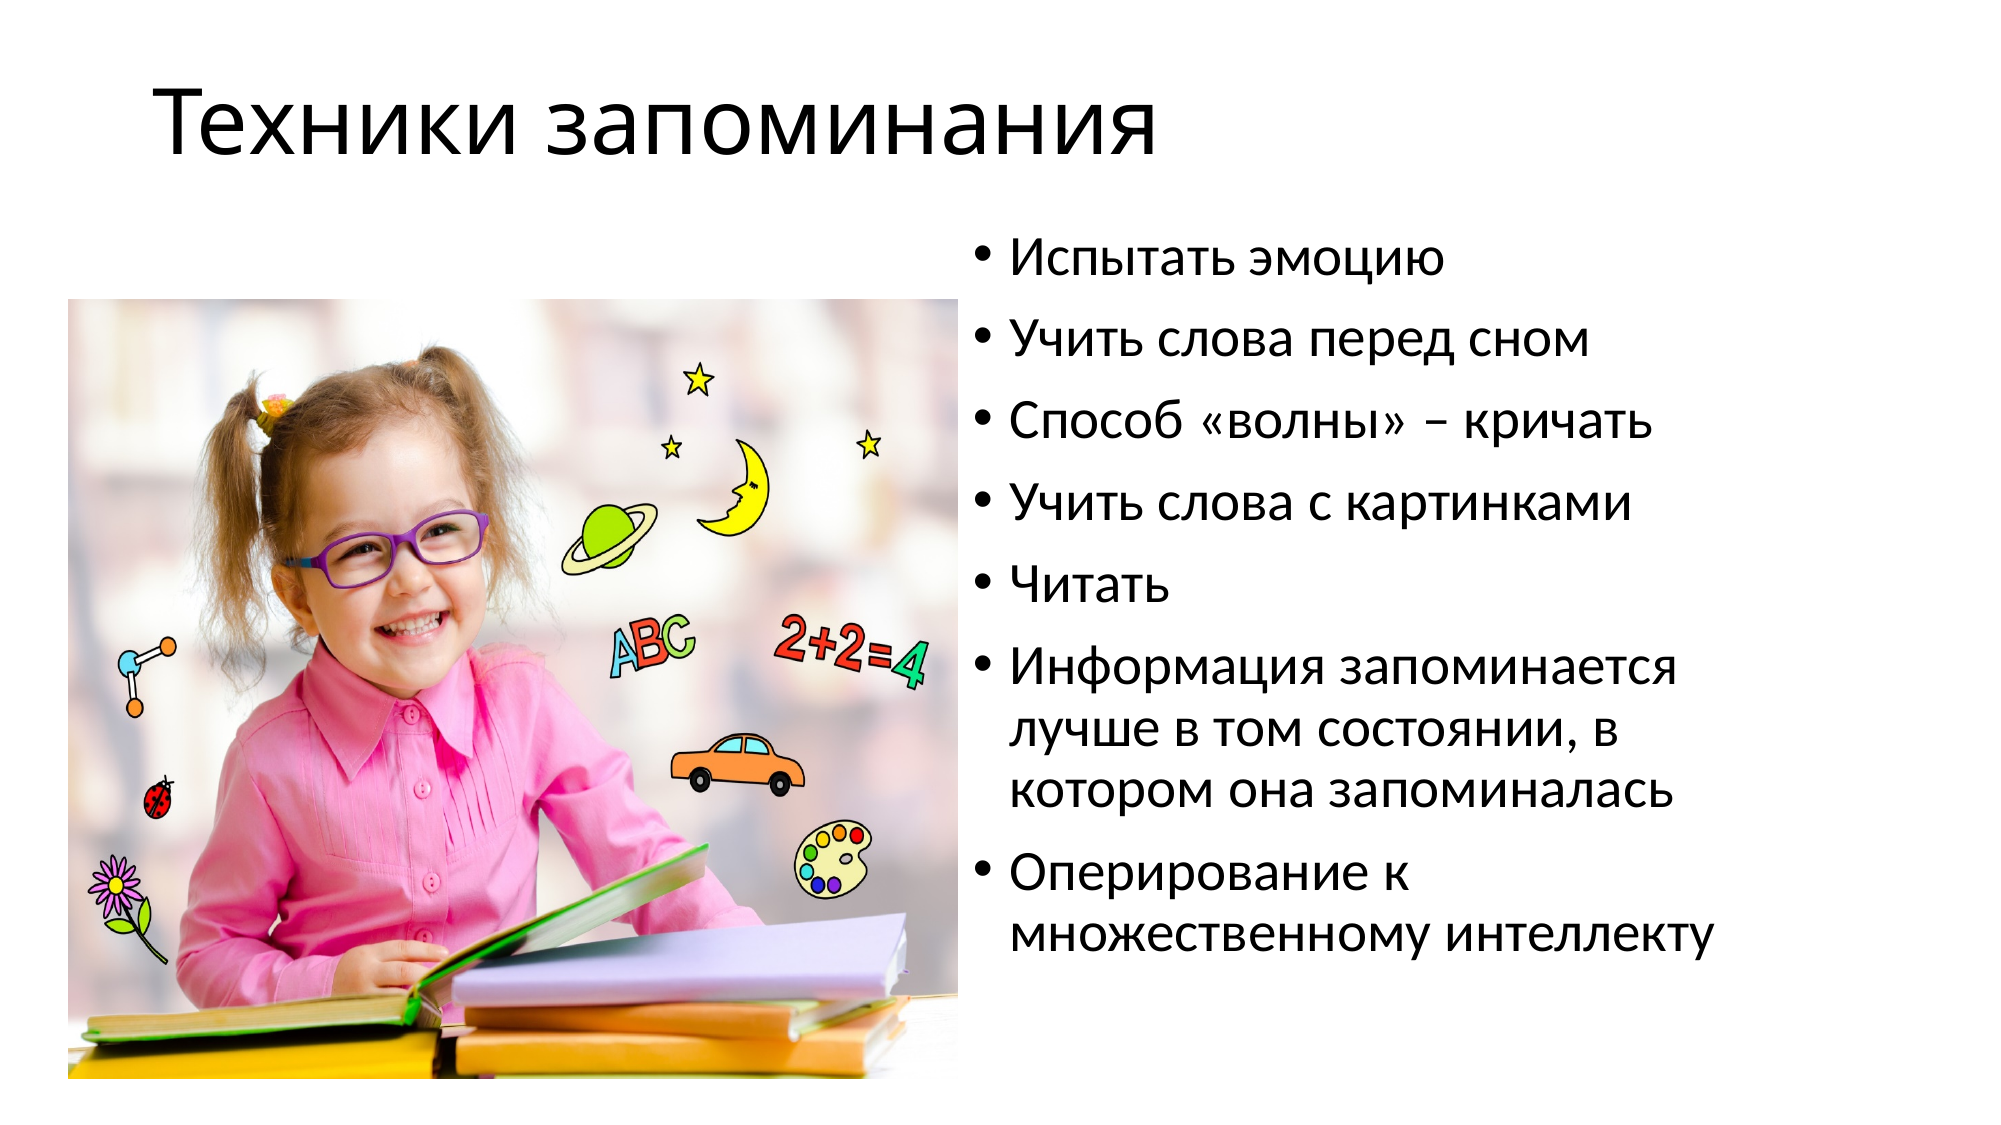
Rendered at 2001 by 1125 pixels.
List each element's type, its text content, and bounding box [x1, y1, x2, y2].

list Испытать эмоцию Учить слова перед сном Способ «волны» – кричать Учить слова с картинками Читать Информация запоминается лучше в том состоянии, в котором она запоминалась Оперирование к множественному интеллекту [957, 218, 1740, 992]
picture [68, 299, 958, 1079]
title Техники запоминания [137, 59, 1863, 191]
